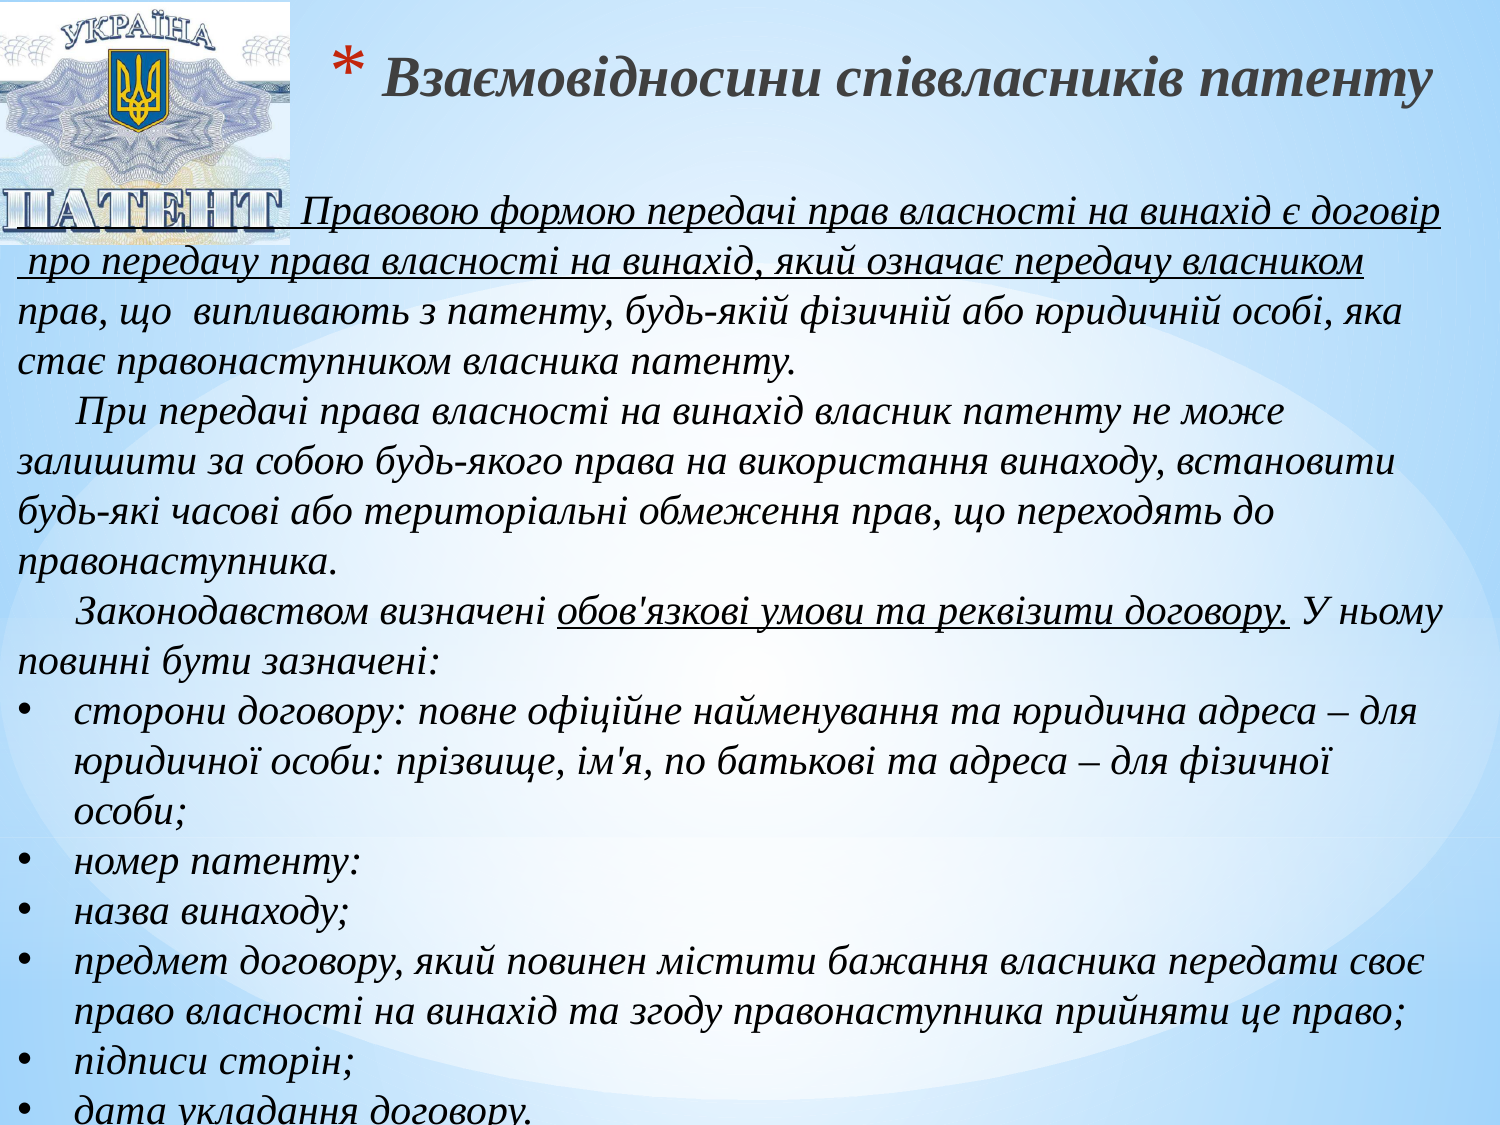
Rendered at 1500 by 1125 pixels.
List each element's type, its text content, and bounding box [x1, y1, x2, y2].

picture [0, 2, 290, 245]
text_box Правовою формою передачі прав власності на винахід є договір про передачу права власності на винахід, який означає передачу власником прав, що випливають з патенту, будь-якій фізичній або юридичній особі, яка стає правонаступником власника патенту. При передачі права власності на винахід власник патенту не може залишити за собою будь-якого права на використання винаходу, встановити будь-які часові або територіальні обмеження прав, що переходять до правонаступника. Законодавством визначені обов'язкові умови та реквізити договору. У ньому повинні бути зазначені: сторони договору: повне офіційне найменування та юридична адреса – для юридичної особи: прізвище, ім'я, по батькові та адреса – для фізичної особи; номер патенту: назва винаходу; предмет договору, який повинен містити бажання власника передати своє право власності на винахід та згоду правонаступника прийняти це право; підписи сторін; дата укладання договору. [2, 175, 1465, 1125]
text_box Взаємовідносини співвласників патенту [295, 30, 1480, 171]
